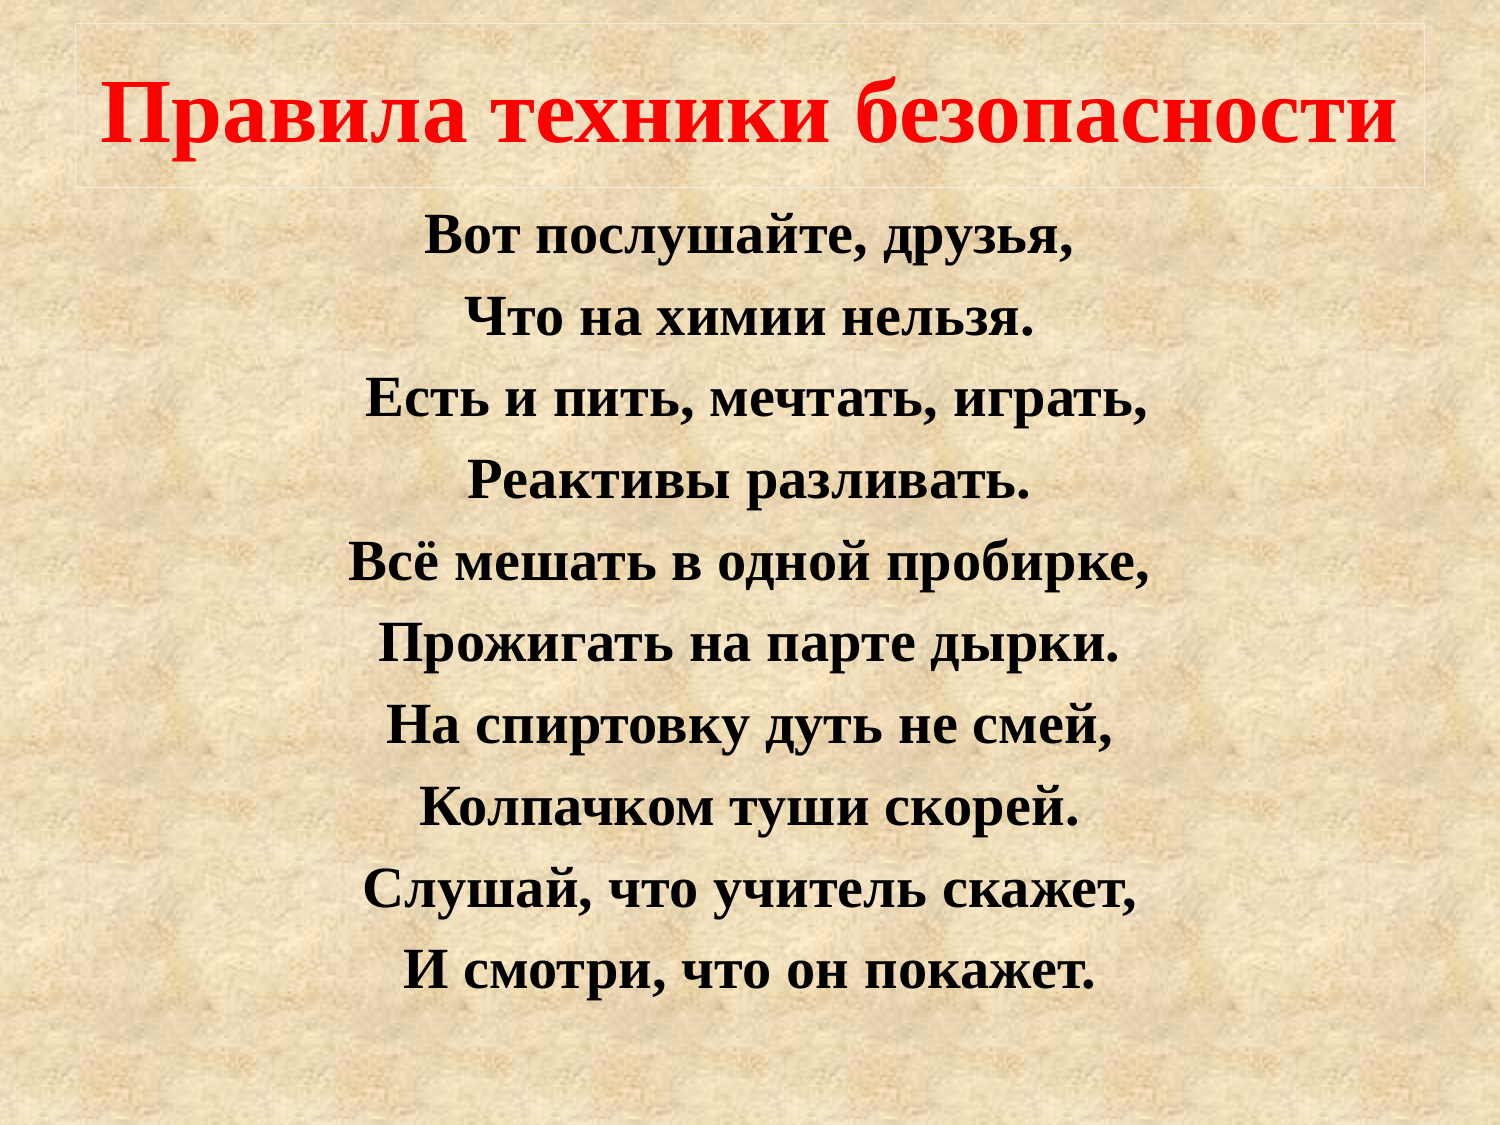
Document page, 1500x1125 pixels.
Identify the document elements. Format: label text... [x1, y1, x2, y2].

picture [0, 0, 1500, 1125]
title Правила техники безопасности [75, 23, 1425, 187]
list Вот послушайте, друзья, Что на химии нельзя. Есть и пить, мечтать, играть, Реактивы разливать. Всё мешать в одной пробирке, Прожигать на парте дырки. На спиртовку дуть не смей, Колпачком туши скорей. Слушай, что учитель скажет, И смотри, что он покажет. [75, 187, 1425, 1102]
